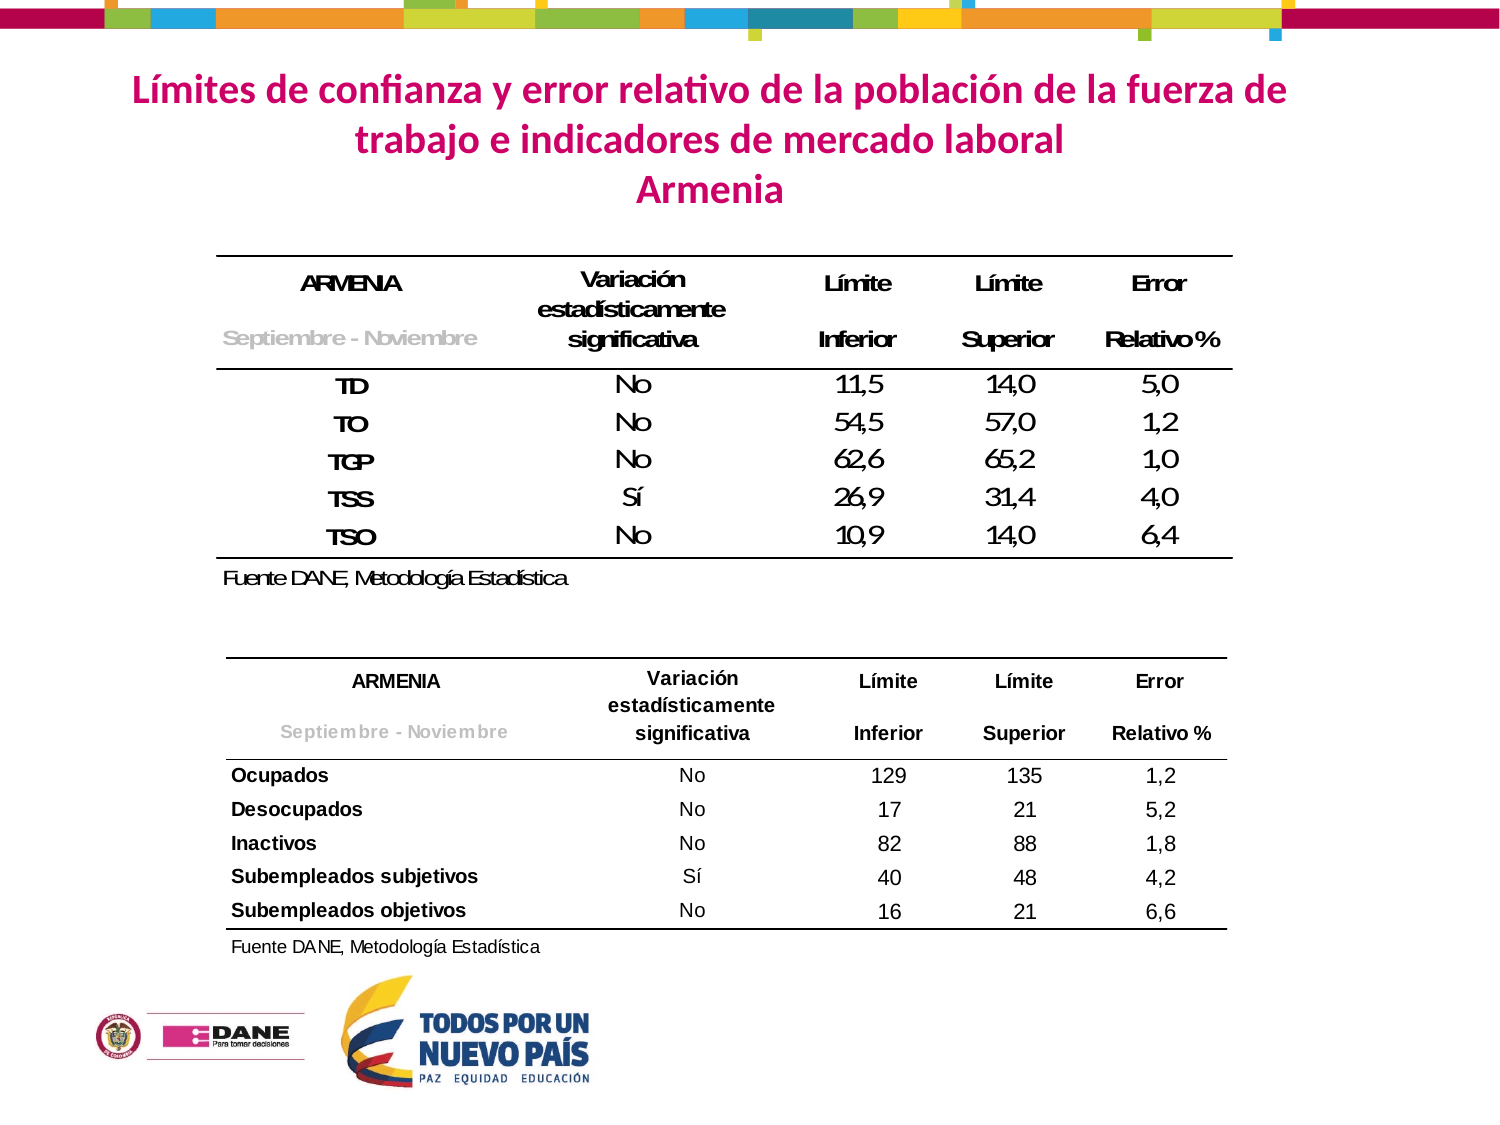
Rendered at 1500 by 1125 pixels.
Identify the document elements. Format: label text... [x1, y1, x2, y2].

picture [52, 656, 1230, 1118]
picture [0, 0, 1500, 41]
text_box Límites de confianza y error relativo de la población de la fuerza de trabajo e indicadores de mercado laboral Armenia [117, 54, 1304, 220]
picture [216, 255, 1235, 597]
